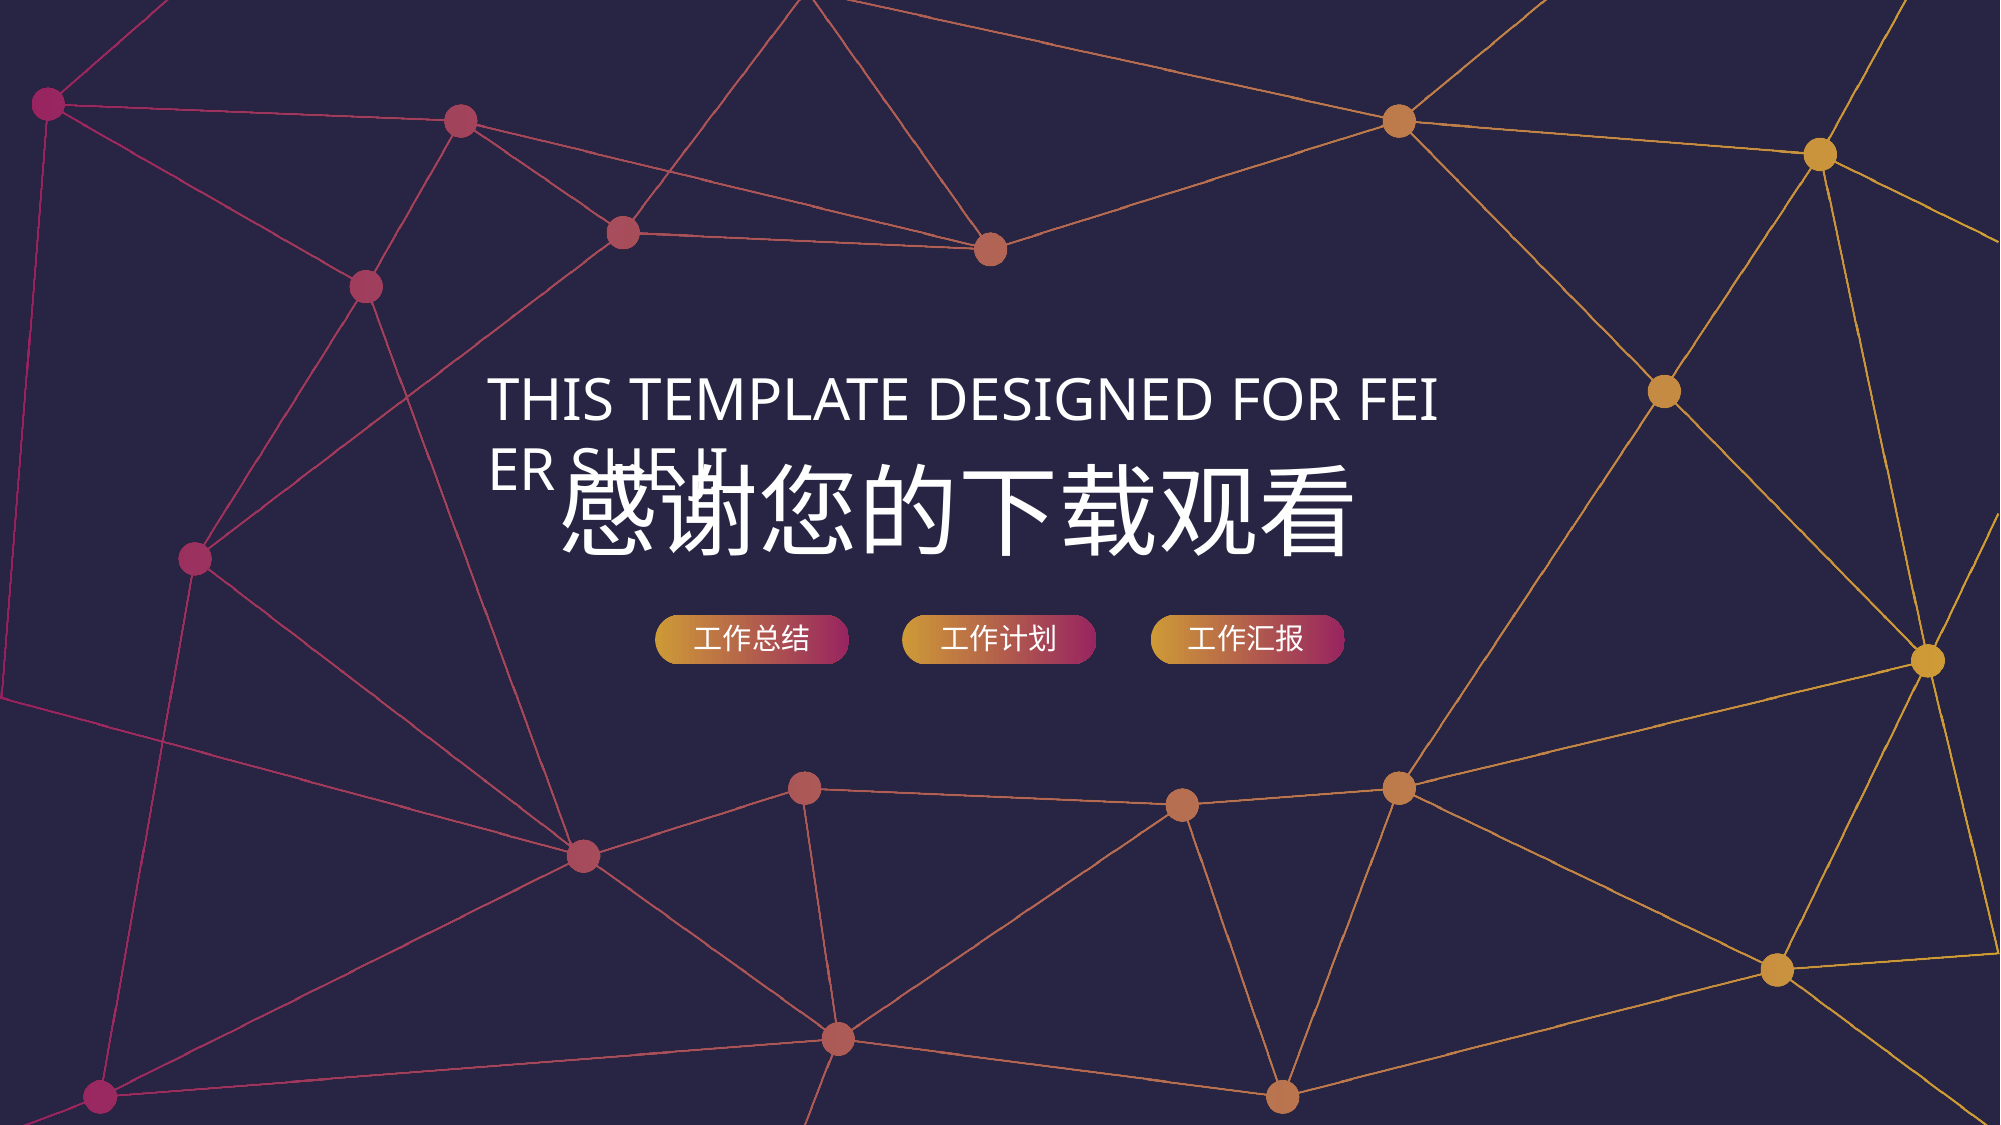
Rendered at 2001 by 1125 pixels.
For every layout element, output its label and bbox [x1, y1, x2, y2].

picture [0, 0, 2000, 1125]
text_box [902, 613, 1097, 665]
text_box [1149, 613, 1345, 665]
text_box [655, 613, 850, 665]
